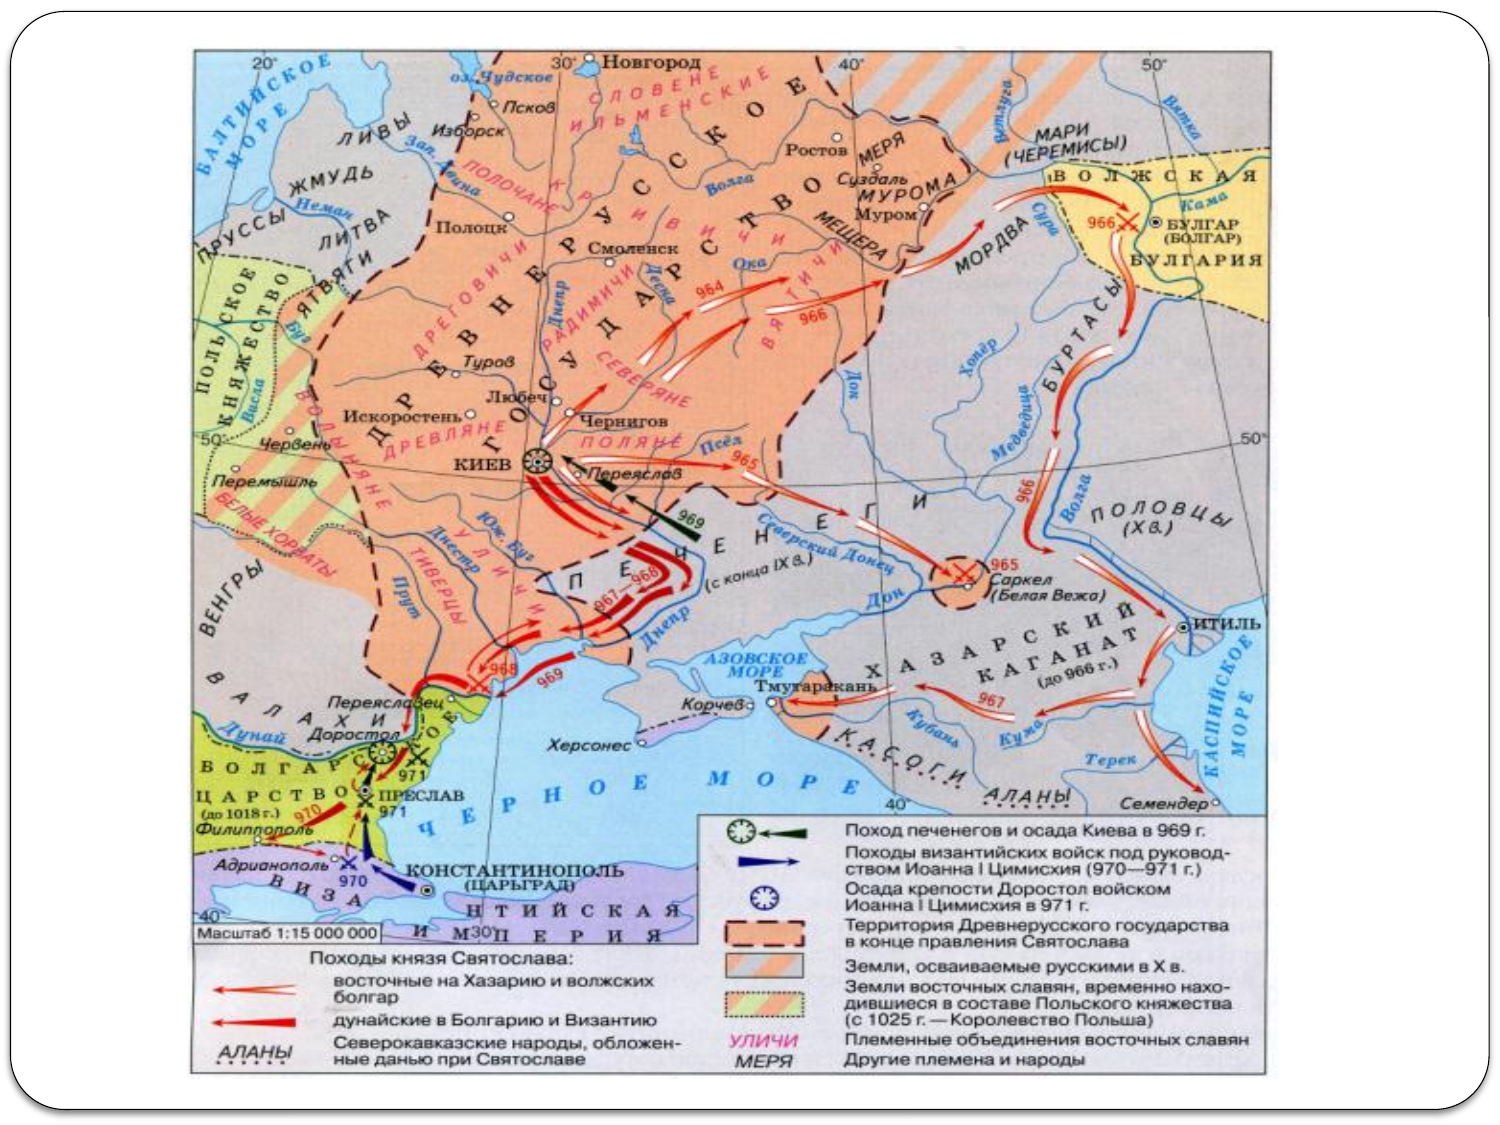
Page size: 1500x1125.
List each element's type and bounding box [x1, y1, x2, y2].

picture [187, 46, 1278, 1079]
